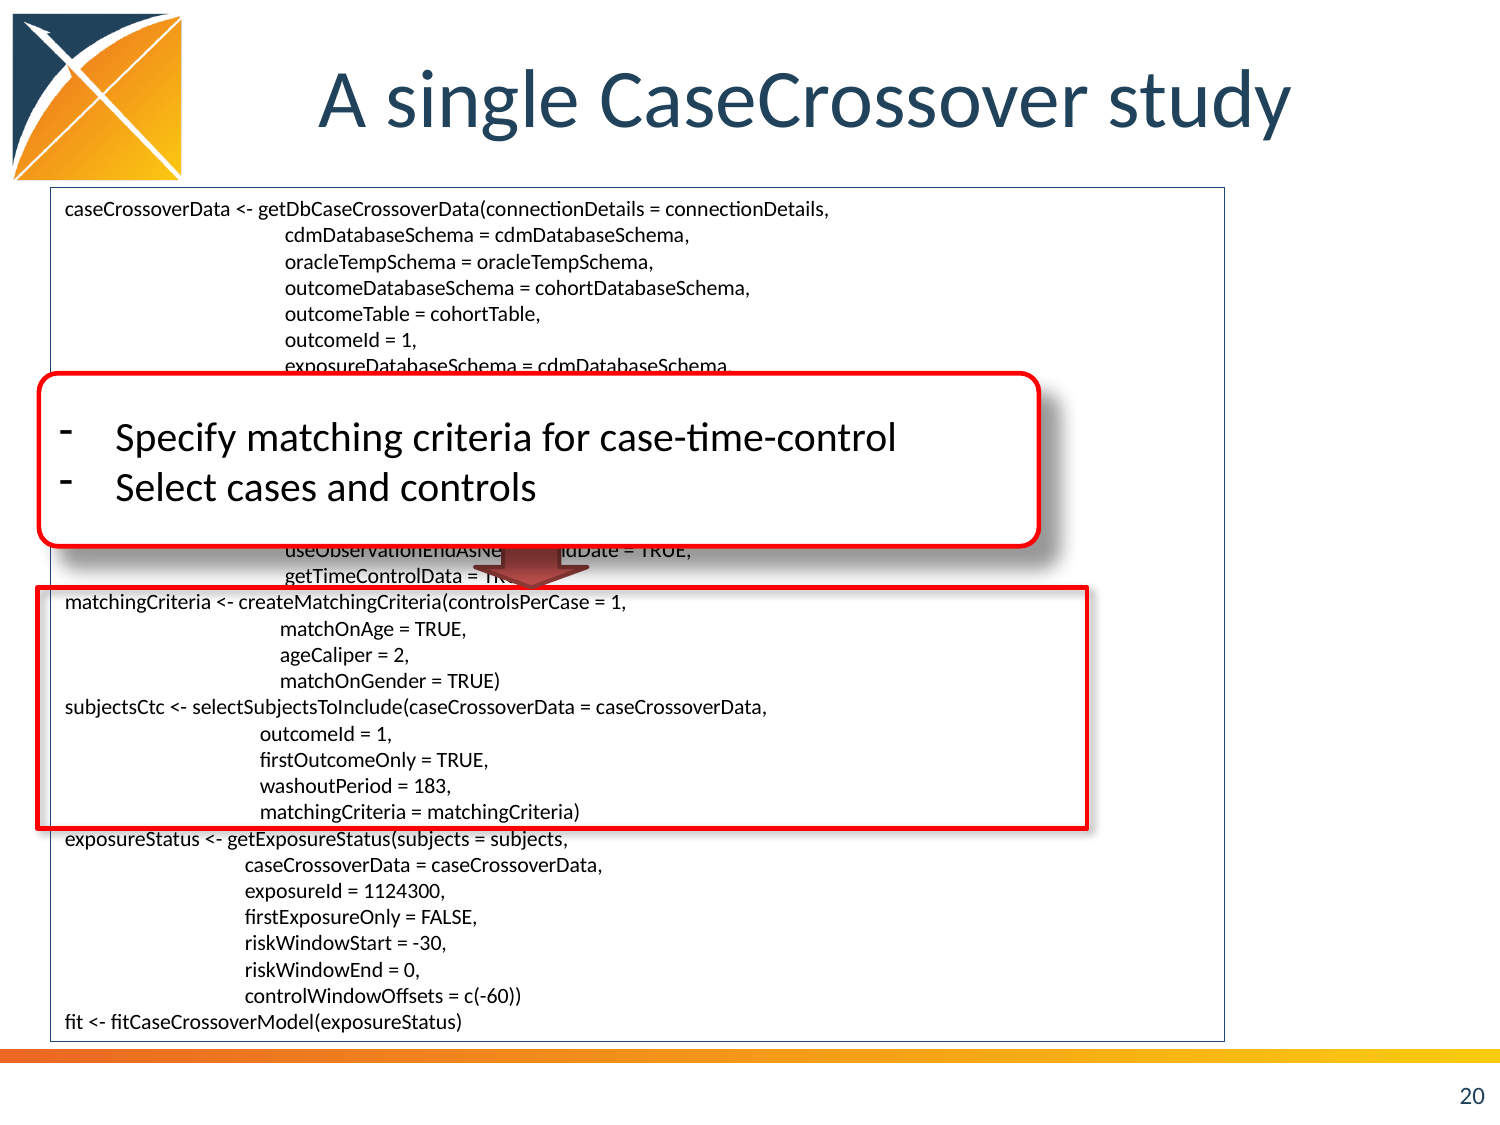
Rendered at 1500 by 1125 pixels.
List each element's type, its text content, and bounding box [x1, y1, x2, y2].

picture [0, 0, 206, 200]
text_box [510, 582, 553, 590]
text_box Specify matching criteria for case-time-control Select cases and controls [36, 371, 1041, 549]
title A single CaseCrossover study [187, 24, 1425, 163]
text_box [35, 585, 1089, 831]
text_box caseCrossoverData <- getDbCaseCrossoverData(connectionDetails = connectionDetails, cdmDatabaseSchema = cdmDatabaseSchema, oracleTempSchema = oracleTempSchema, outcomeDatabaseSchema = cohortDatabaseSchema, outcomeTable = cohortTable, outcomeId = 1, exposureDatabaseSchema = cdmDatabaseSchema, exposureTable = "drug_era", exposureIds = 1124300, useNestingCohort = TRUE, nestingCohortDatabaseSchema = cohortDatabaseSchema, nestingCohortTable = cohortTable, nestingCohortId = 2, useObservationEndAsNestingEndDate = TRUE, getTimeControlData = TRUE) matchingCriteria <- createMatchingCriteria(controlsPerCase = 1, matchOnAge = TRUE, ageCaliper = 2, matchOnGender = TRUE) subjectsCtc <- selectSubjectsToInclude(caseCrossoverData = caseCrossoverData, outcomeId = 1, firstOutcomeOnly = TRUE, washoutPeriod = 183, matchingCriteria = matchingCriteria) exposureStatus <- getExposureStatus(subjects = subjects, caseCrossoverData = caseCrossoverData, exposureId = 1124300, firstExposureOnly = FALSE, riskWindowStart = -30, riskWindowEnd = 0, controlWindowOffsets = c(-60)) fit <- fitCaseCrossoverModel(exposureStatus) [50, 187, 1225, 1042]
slide_number 20 [1149, 1065, 1500, 1125]
